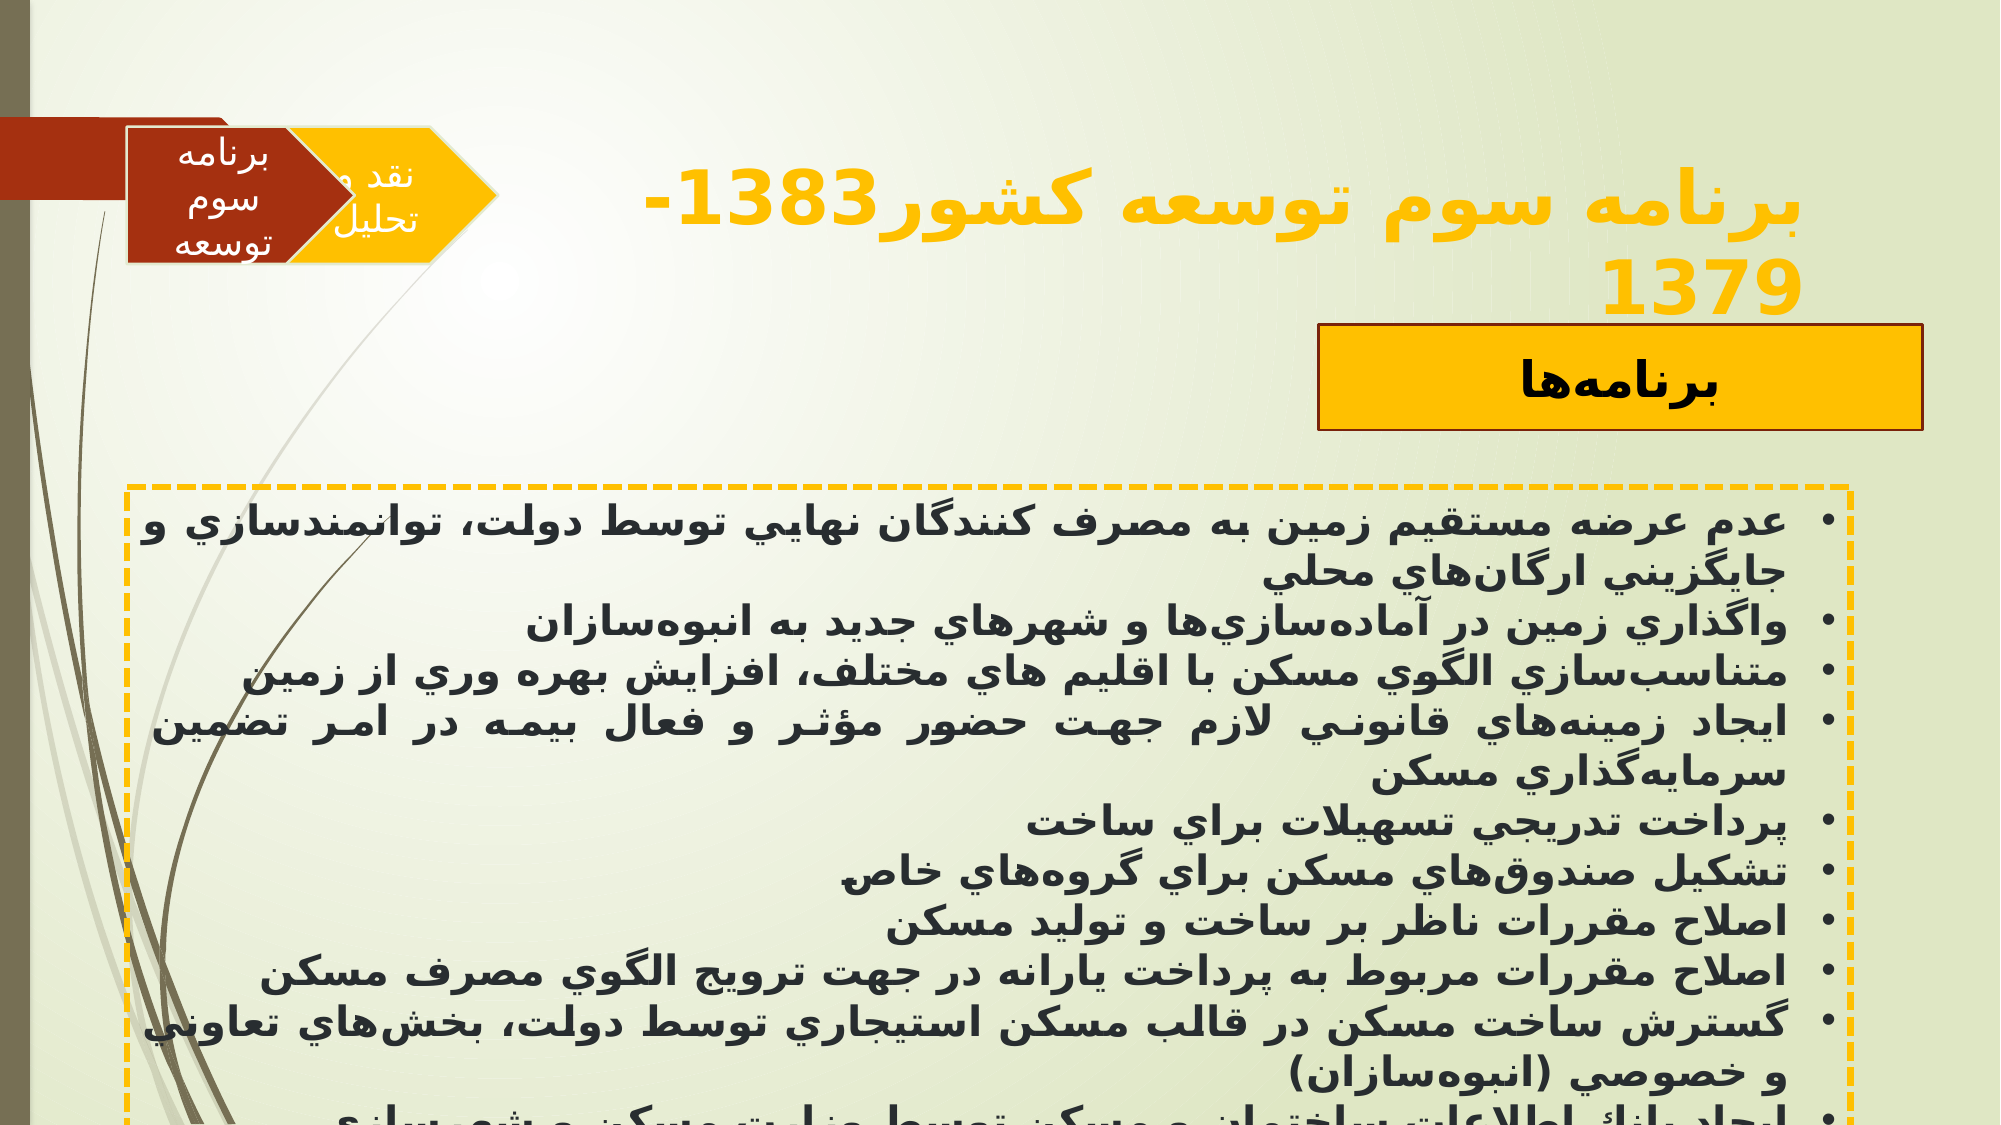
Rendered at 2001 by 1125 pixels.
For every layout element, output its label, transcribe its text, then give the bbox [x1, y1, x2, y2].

text_box برنامه سوم توسعه [125, 125, 356, 266]
text_box برنامه سوم توسعه كشور1383-1379 [498, 142, 1822, 338]
text_box عدم عرضه مستقيم زمين به مصرف كنندگان نهايي توسط دولت، توانمندسازي و جايگزيني ارگان‌هاي محلي واگذاري زمين در آماده‌سازي‌ها و شهرهاي جديد به انبوه‌سازان متناسب‌سازي الگوي مسكن با اقليم هاي مختلف، افزايش بهره وري از زمين ايجاد زمينه‌هاي قانوني لازم جهت حضور مؤثر و فعال بيمه در امر تضمين سرمايه‌گذاري مسكن پرداخت تدريجي تسهيلات براي ساخت تشكيل صندوق‌هاي مسكن براي گروه‌هاي خاص اصلاح مقررات ناظر بر ساخت و توليد مسكن اصلاح مقررات مربوط به پرداخت يارانه در جهت ترويج الگوي مصرف مسكن گسترش ساخت مسكن در قالب مسكن استيجاري توسط دولت، بخش‌هاي تعاوني و خصوصي (انبوه‌سازان) ايجاد بانك اطلاعات ساختمان و مسكن توسط وزارت مسكن و شهرسازي [126, 486, 1851, 1125]
text_box برنامه‌ها [1317, 323, 1924, 431]
text_box نقد و تحلیل [287, 125, 500, 266]
